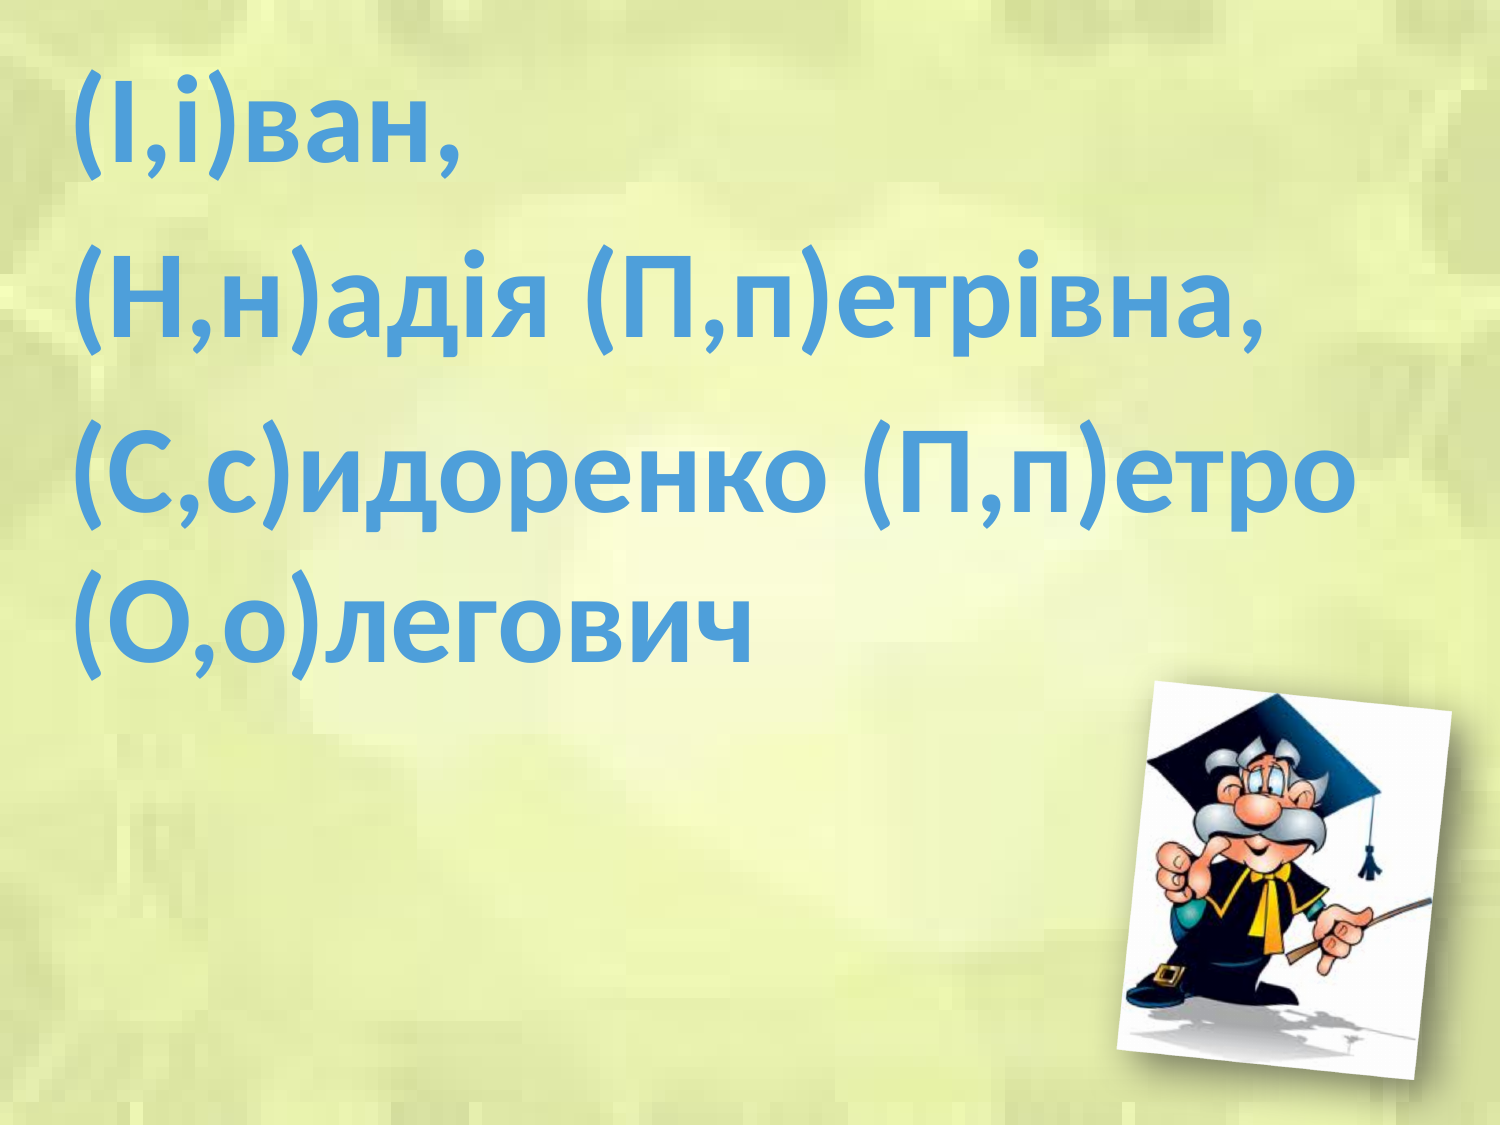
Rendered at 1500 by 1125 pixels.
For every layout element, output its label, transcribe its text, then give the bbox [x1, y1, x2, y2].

list (І,і)ван, (Н,н)адія (П,п)етрівна, (С,с)идоренко (П,п)етро (О,о)легович [53, 493, 1500, 870]
picture [0, 0, 1500, 1125]
